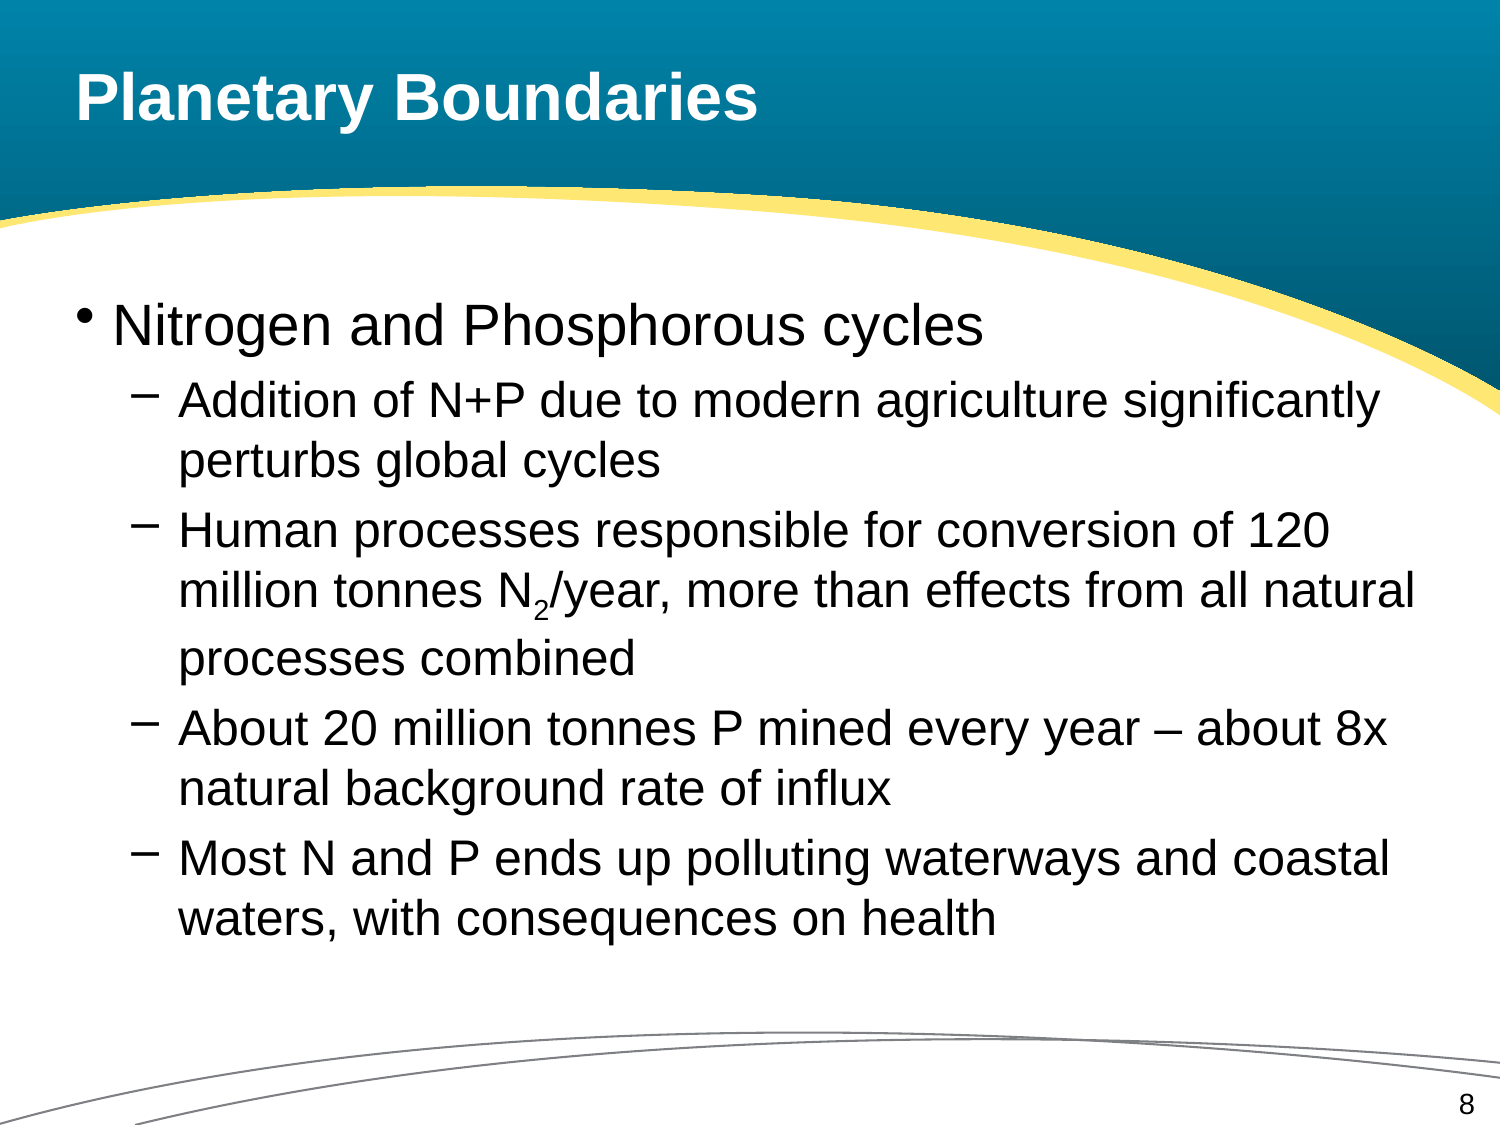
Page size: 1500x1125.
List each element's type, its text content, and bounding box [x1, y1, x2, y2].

list Nitrogen and Phosphorous cycles Addition of N+P due to modern agriculture significantly perturbs global cycles Human processes responsible for conversion of 120 million tonnes N2/year, more than effects from all natural processes combined About 20 million tonnes P mined every year – about 8x natural background rate of influx Most N and P ends up polluting waterways and coastal waters, with consequences on health [74, 287, 1476, 1076]
title Planetary Boundaries [74, 0, 1476, 188]
slide_number 8 [1124, 1084, 1476, 1113]
